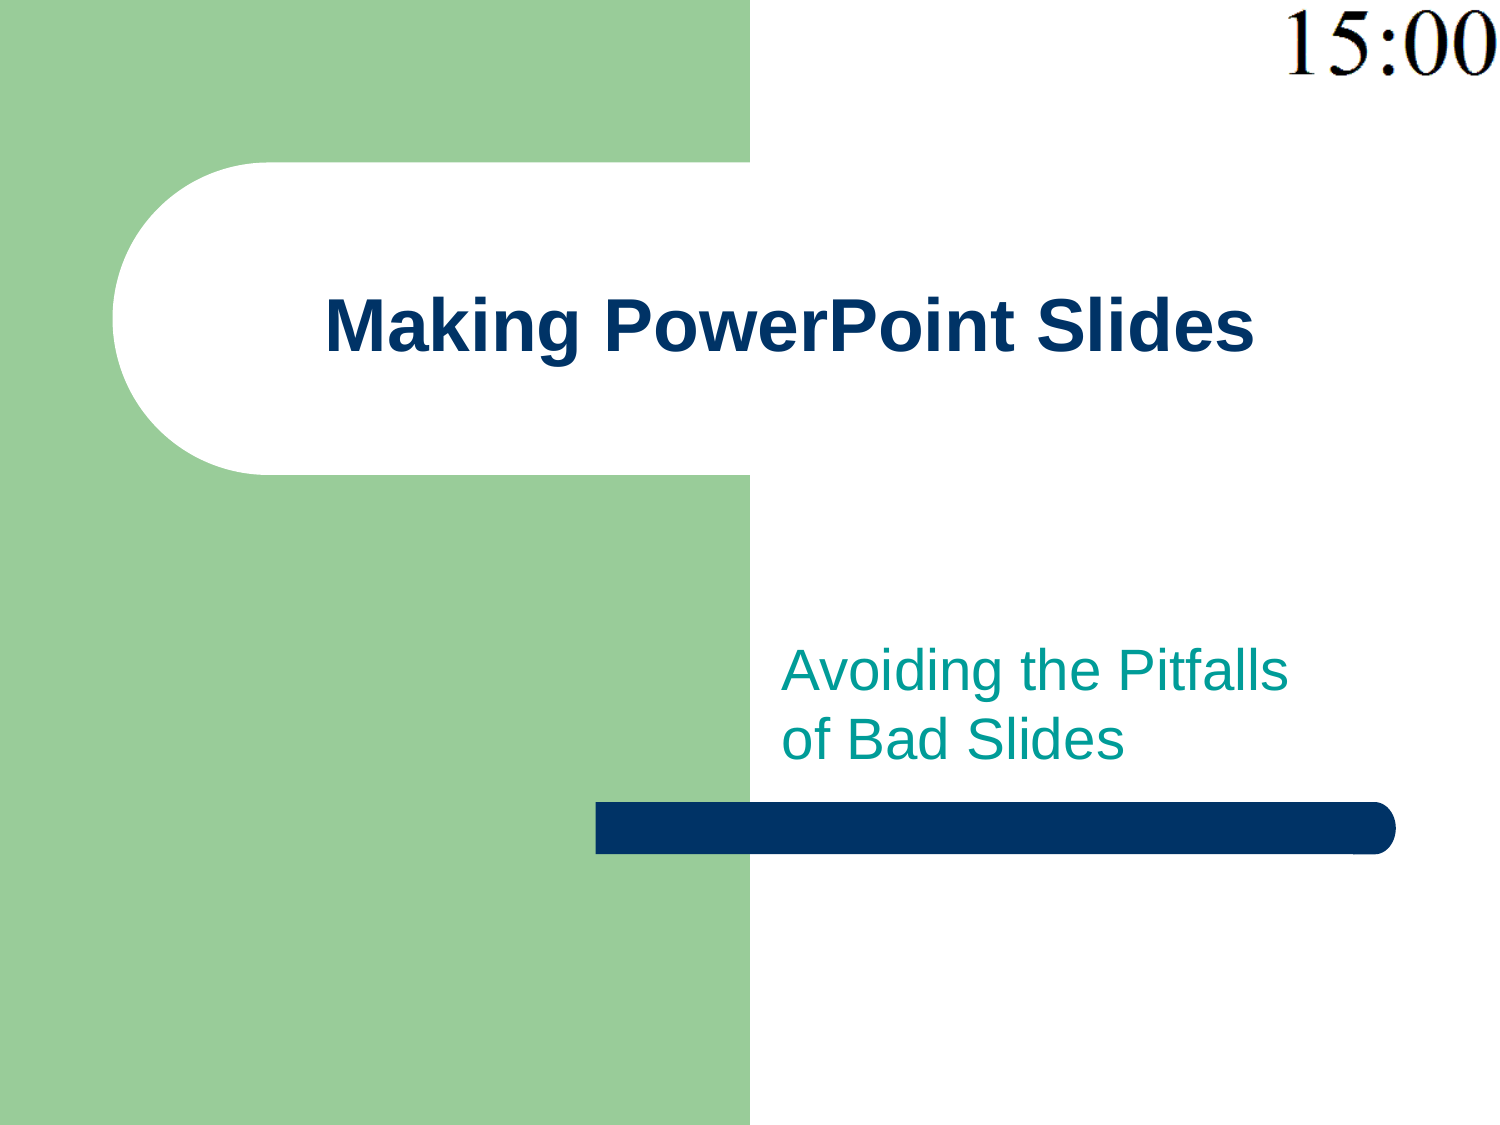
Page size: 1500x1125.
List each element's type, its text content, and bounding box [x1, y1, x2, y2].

subtitle Avoiding the Pitfalls of Bad Slides [766, 480, 1367, 780]
title Making PowerPoint Slides [153, 233, 1429, 422]
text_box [1261, 3, 1498, 84]
